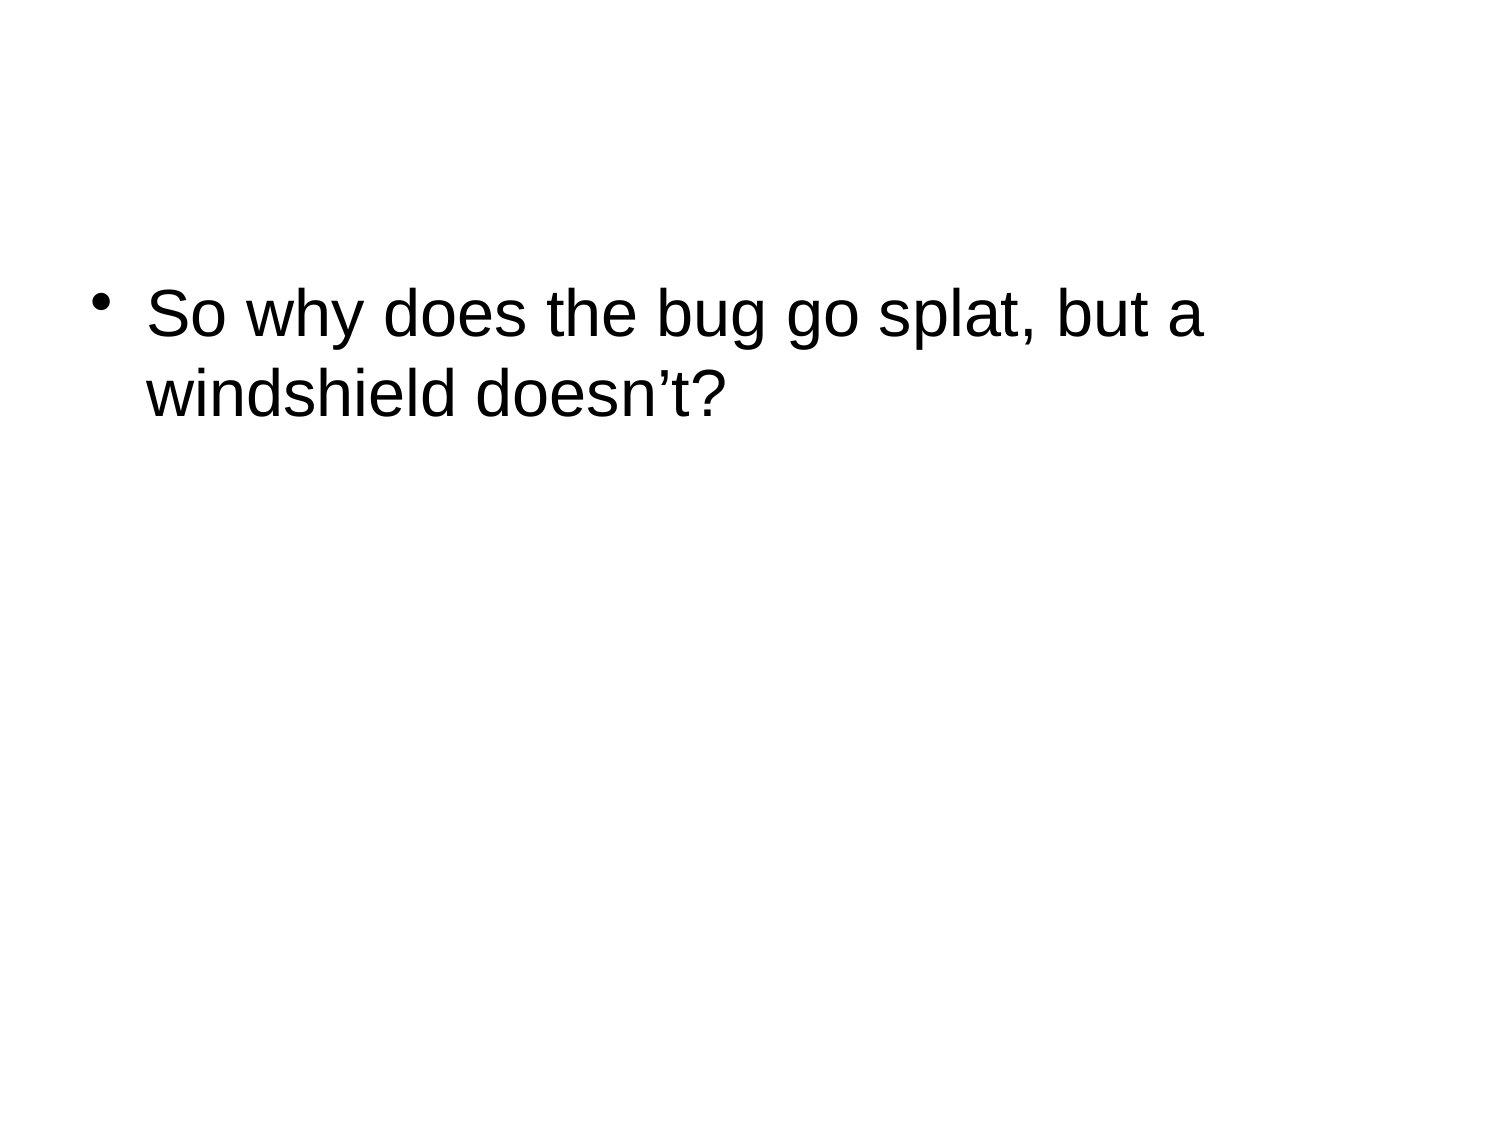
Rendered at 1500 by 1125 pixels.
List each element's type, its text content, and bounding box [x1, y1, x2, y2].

list So why does the bug go splat, but a windshield doesn’t? [74, 262, 1426, 1006]
